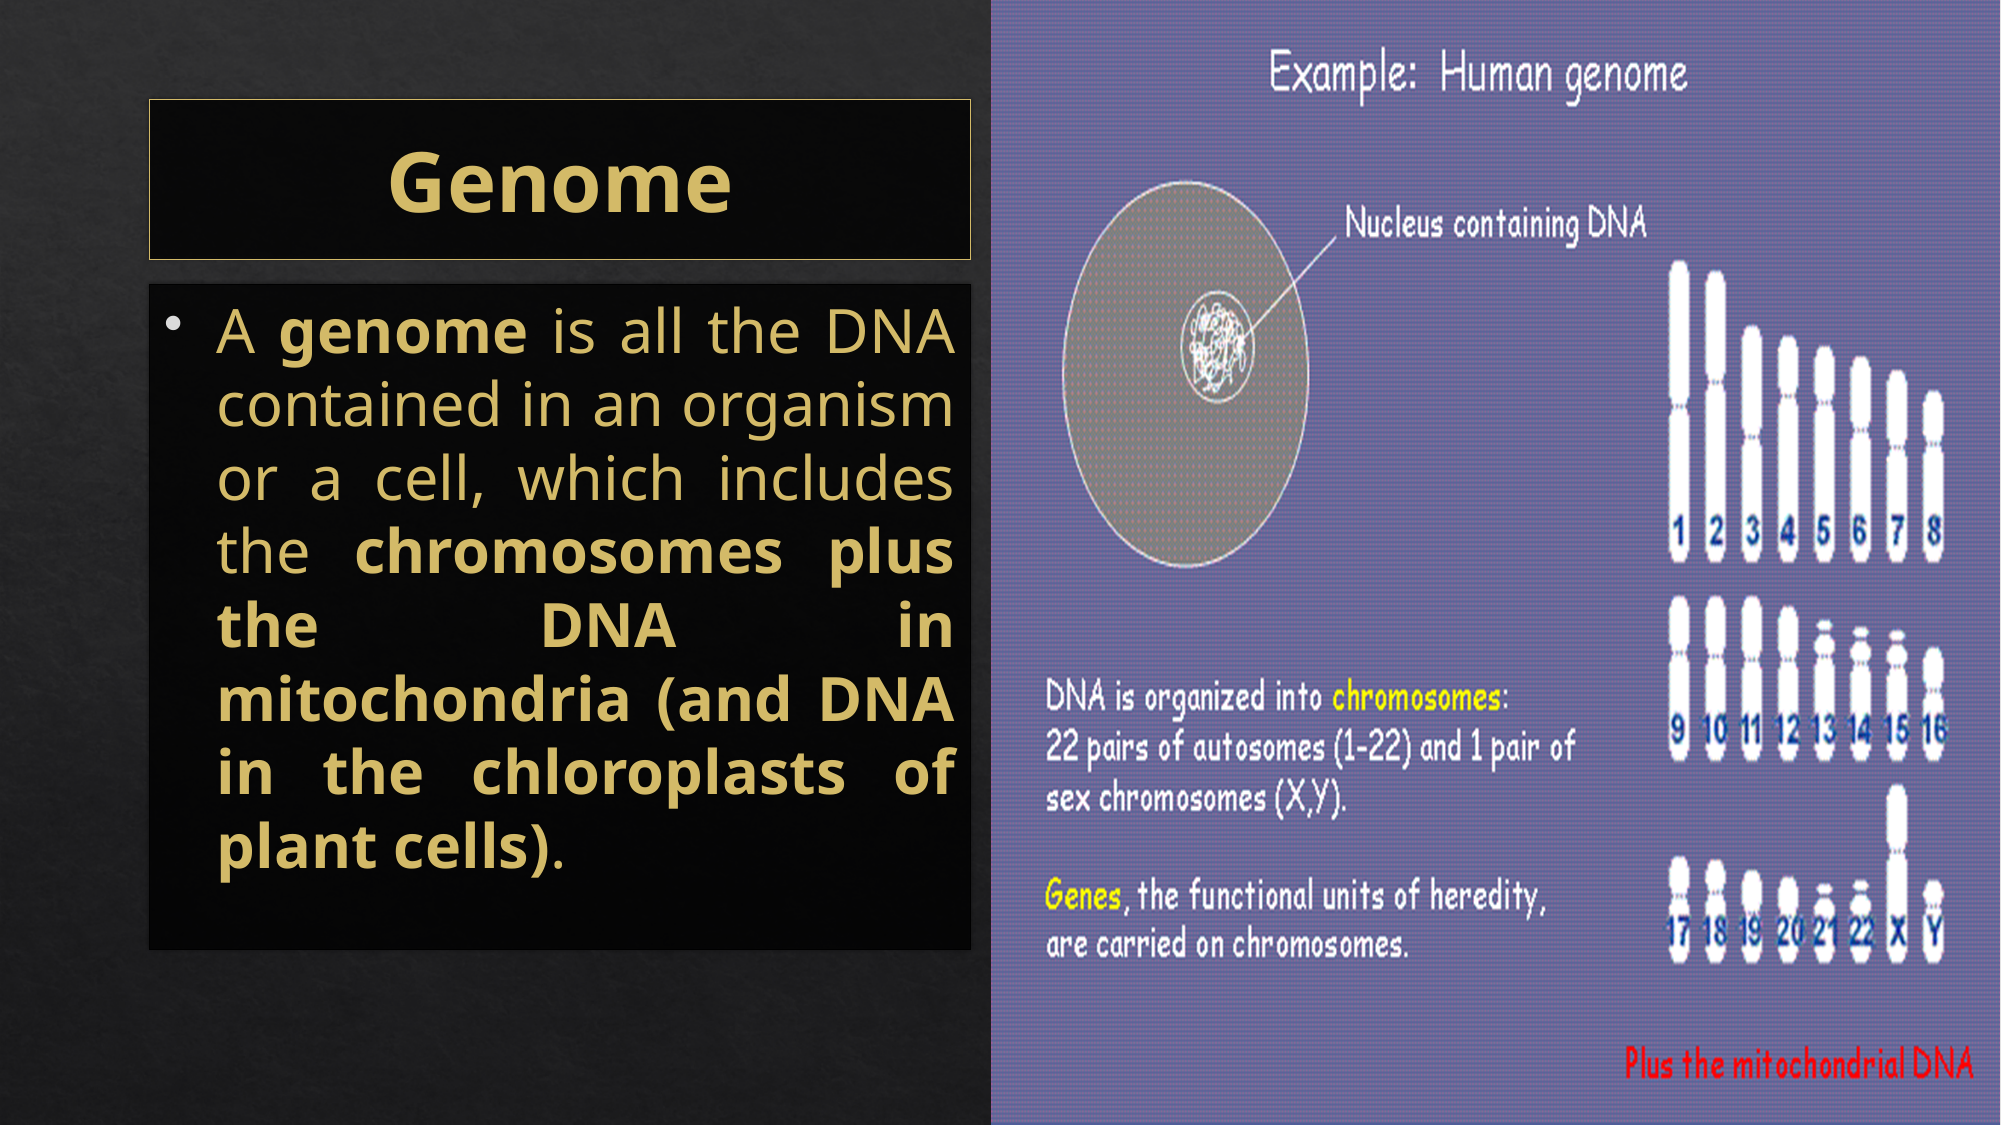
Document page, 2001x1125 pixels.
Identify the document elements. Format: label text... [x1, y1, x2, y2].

picture [991, 0, 2000, 1125]
title Genome [149, 99, 971, 260]
list A genome is all the DNA contained in an organism or a cell, which includes the chromosomes plus the DNA in mitochondria (and DNA in the chloroplasts of plant cells). [149, 284, 971, 950]
